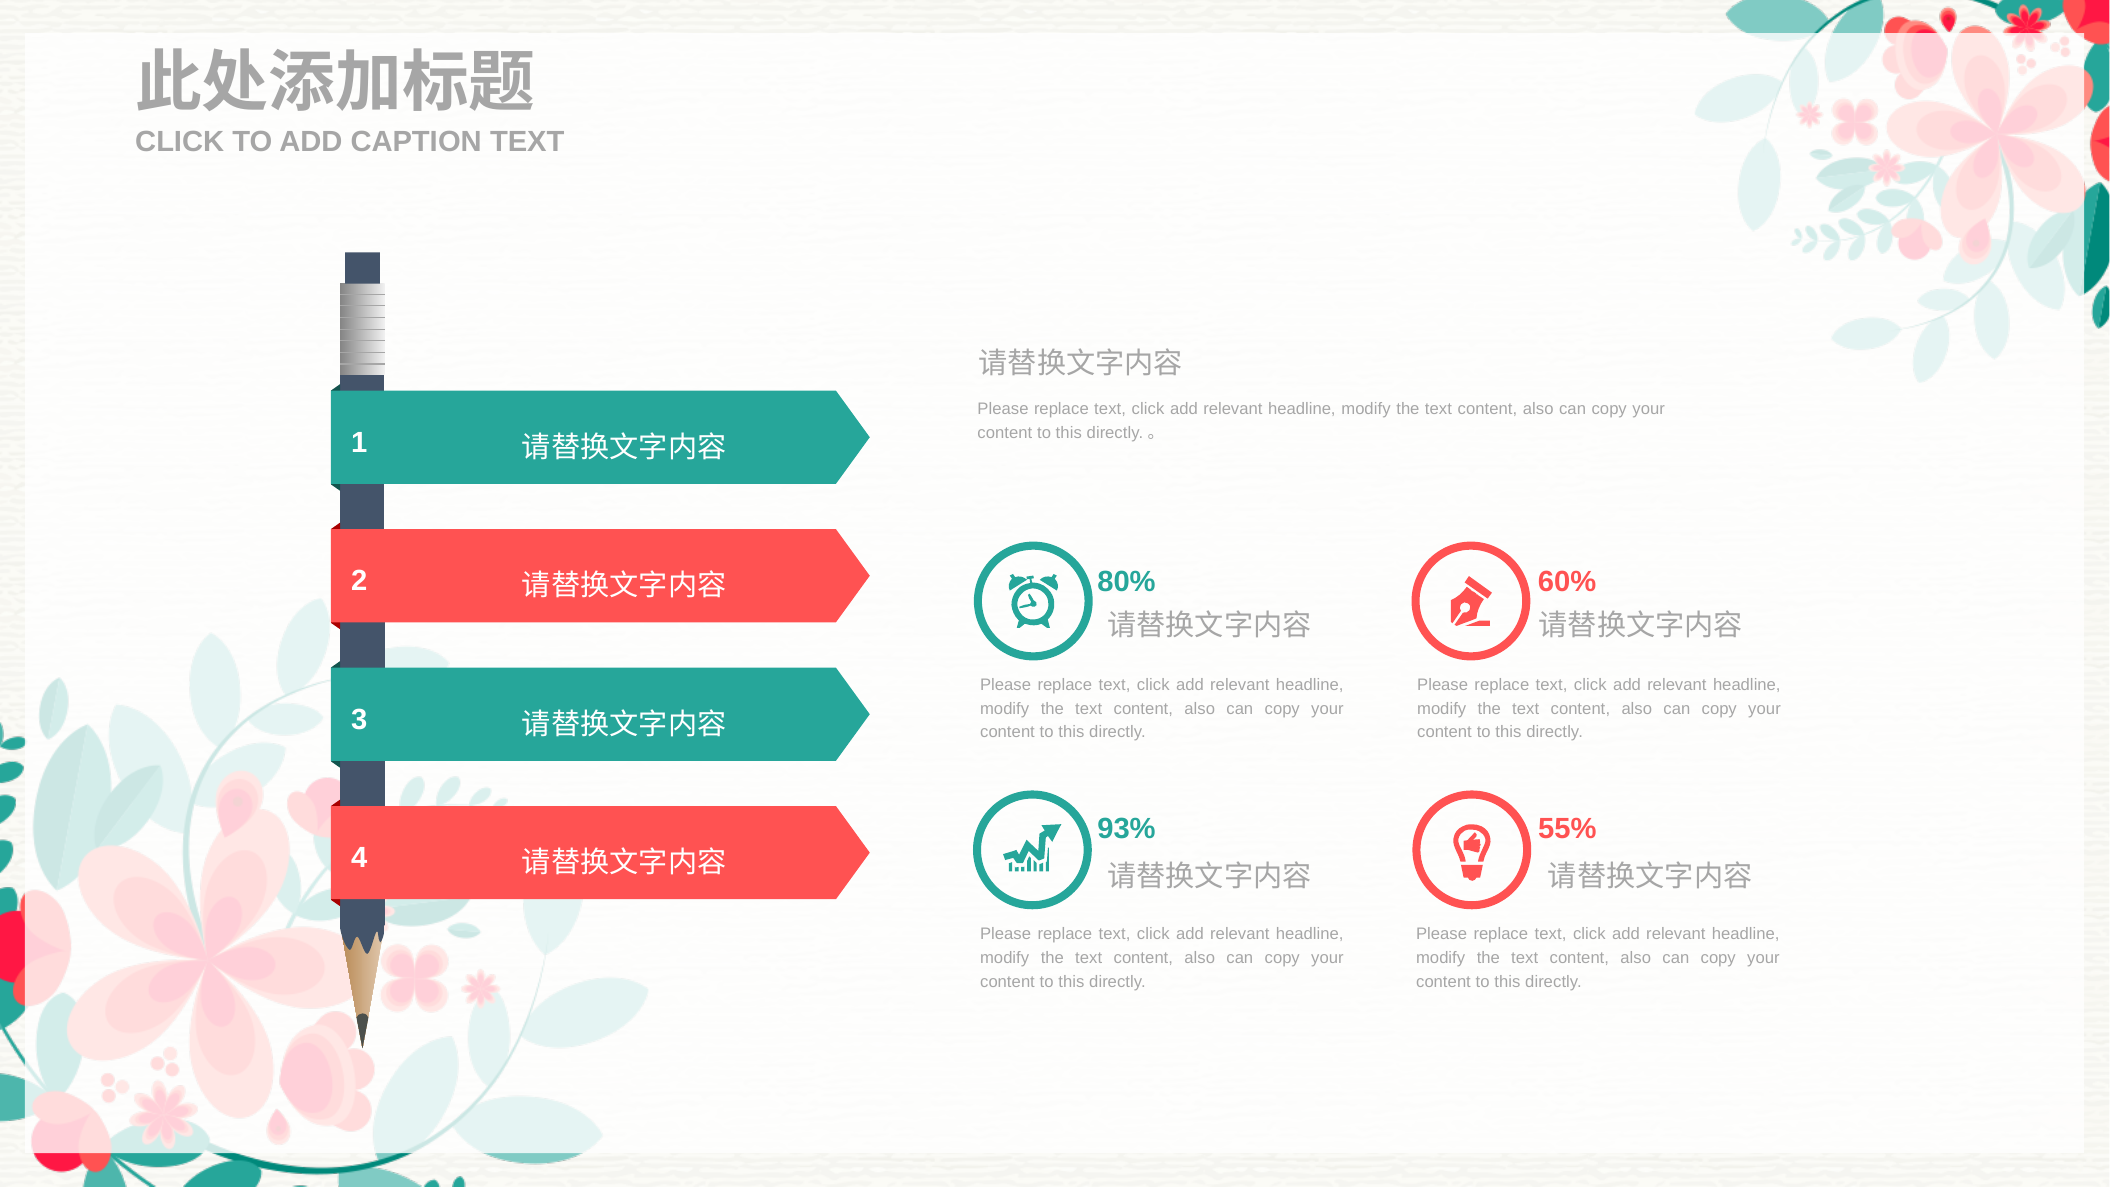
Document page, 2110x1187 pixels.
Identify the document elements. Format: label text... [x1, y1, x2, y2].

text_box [330, 252, 870, 1049]
text_box 80% [1082, 547, 1171, 605]
text_box 55% [1523, 795, 1612, 853]
text_box 请替换文字内容 [1523, 592, 1759, 649]
text_box [1003, 824, 1062, 864]
text_box [1410, 540, 1523, 662]
text_box [1033, 860, 1037, 872]
text_box [1460, 864, 1483, 881]
text_box [1045, 847, 1049, 872]
text_box [1411, 789, 1533, 911]
text_box 93% [1082, 795, 1171, 853]
text_box Please replace text, click add relevant headline, modify the text content, also can copy your content to this directly. [965, 912, 1359, 999]
text_box 请替换文字内容 [1092, 842, 1328, 900]
text_box [1008, 573, 1055, 628]
text_box Please replace text, click add relevant headline, modify the text content, also can copy your content to this directly. [1402, 662, 1796, 749]
text_box Please replace text, click add relevant headline, modify the text content, also can copy your content to this directly.。 [962, 386, 1681, 449]
text_box [1027, 856, 1031, 872]
picture [0, 0, 2110, 1187]
text_box 请替换文字内容 [963, 330, 1199, 386]
text_box [972, 540, 1092, 662]
text_box [971, 789, 1092, 911]
text_box [1450, 576, 1492, 626]
text_box [1453, 824, 1491, 862]
text_box Please replace text, click add relevant headline, modify the text content, also can copy your content to this directly. [965, 662, 1359, 749]
text_box 此处添加标题 [135, 38, 596, 119]
text_box 请替换文字内容 [1533, 842, 1768, 900]
text_box [1008, 862, 1013, 872]
text_box CLICK TO ADD CAPTION TEXT [135, 122, 596, 158]
text_box [1039, 862, 1044, 872]
text_box 60% [1523, 547, 1612, 605]
text_box [1039, 573, 1058, 591]
text_box Please replace text, click add relevant headline, modify the text content, also can copy your content to this directly. [1401, 912, 1795, 999]
text_box 请替换文字内容 [1092, 592, 1328, 649]
